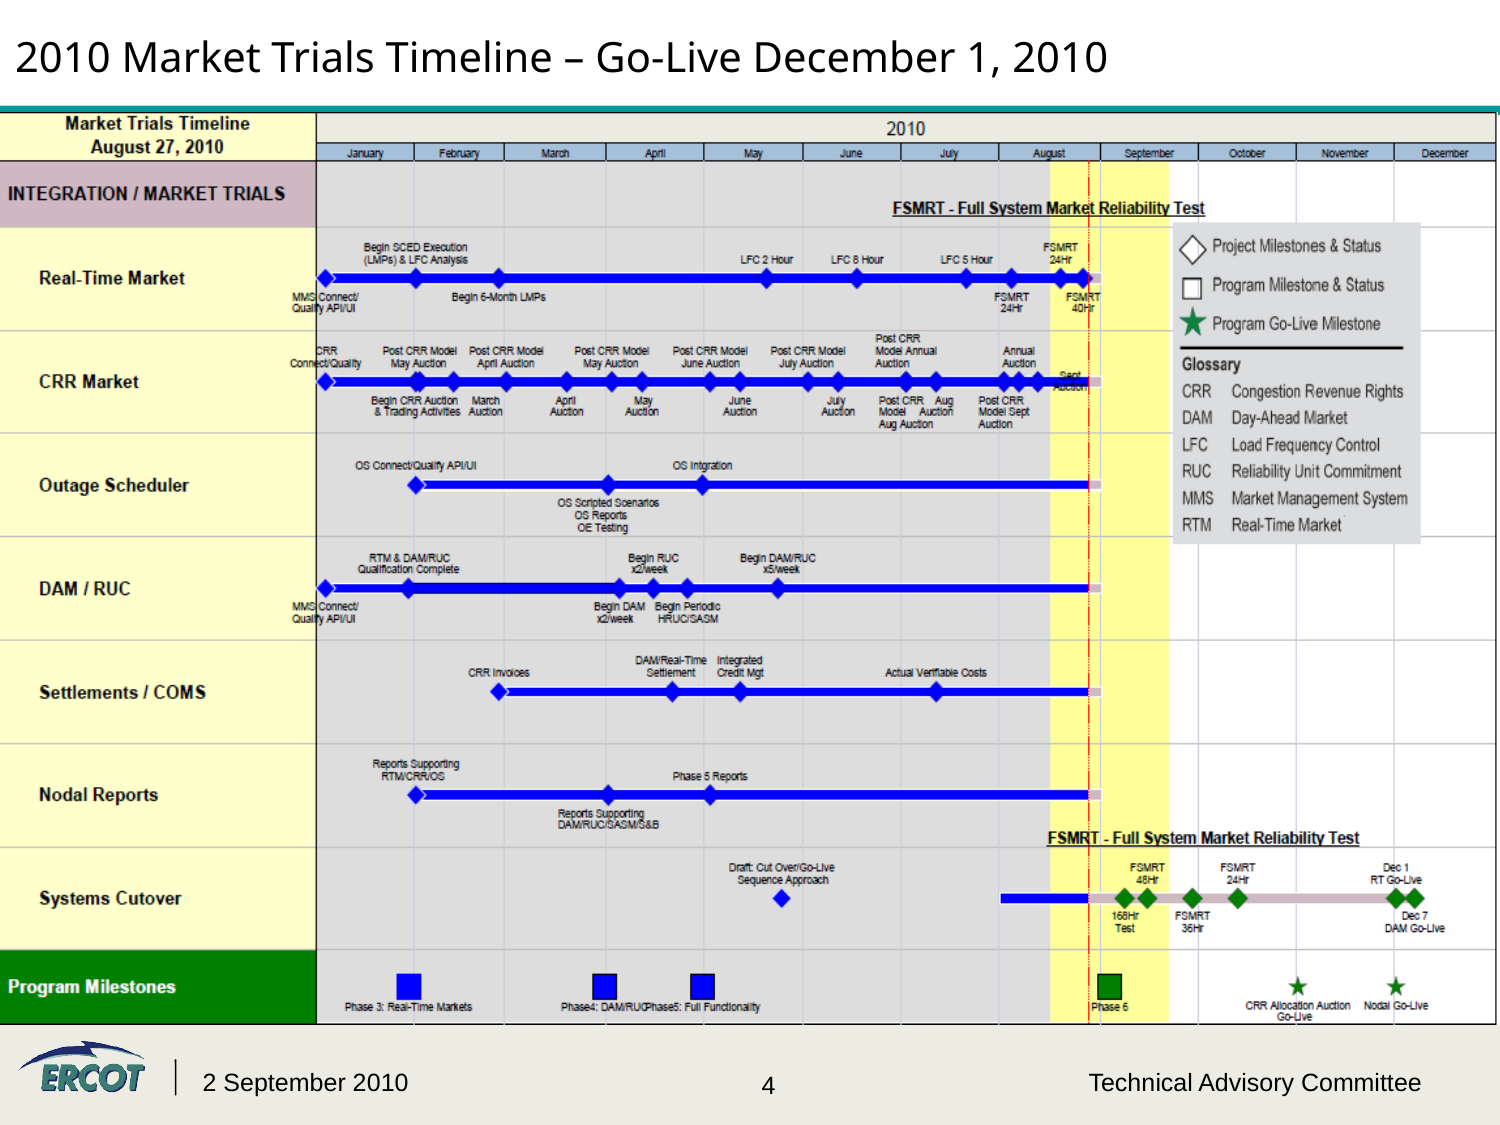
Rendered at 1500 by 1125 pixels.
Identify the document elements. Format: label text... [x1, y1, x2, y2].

footer Technical Advisory Committee [999, 1059, 1438, 1125]
picture [10, 1031, 151, 1111]
picture [0, 112, 1499, 1026]
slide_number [187, 1059, 538, 1125]
title 2010 Market Trials Timeline – Go-Live December 1, 2010 [0, 0, 1451, 111]
